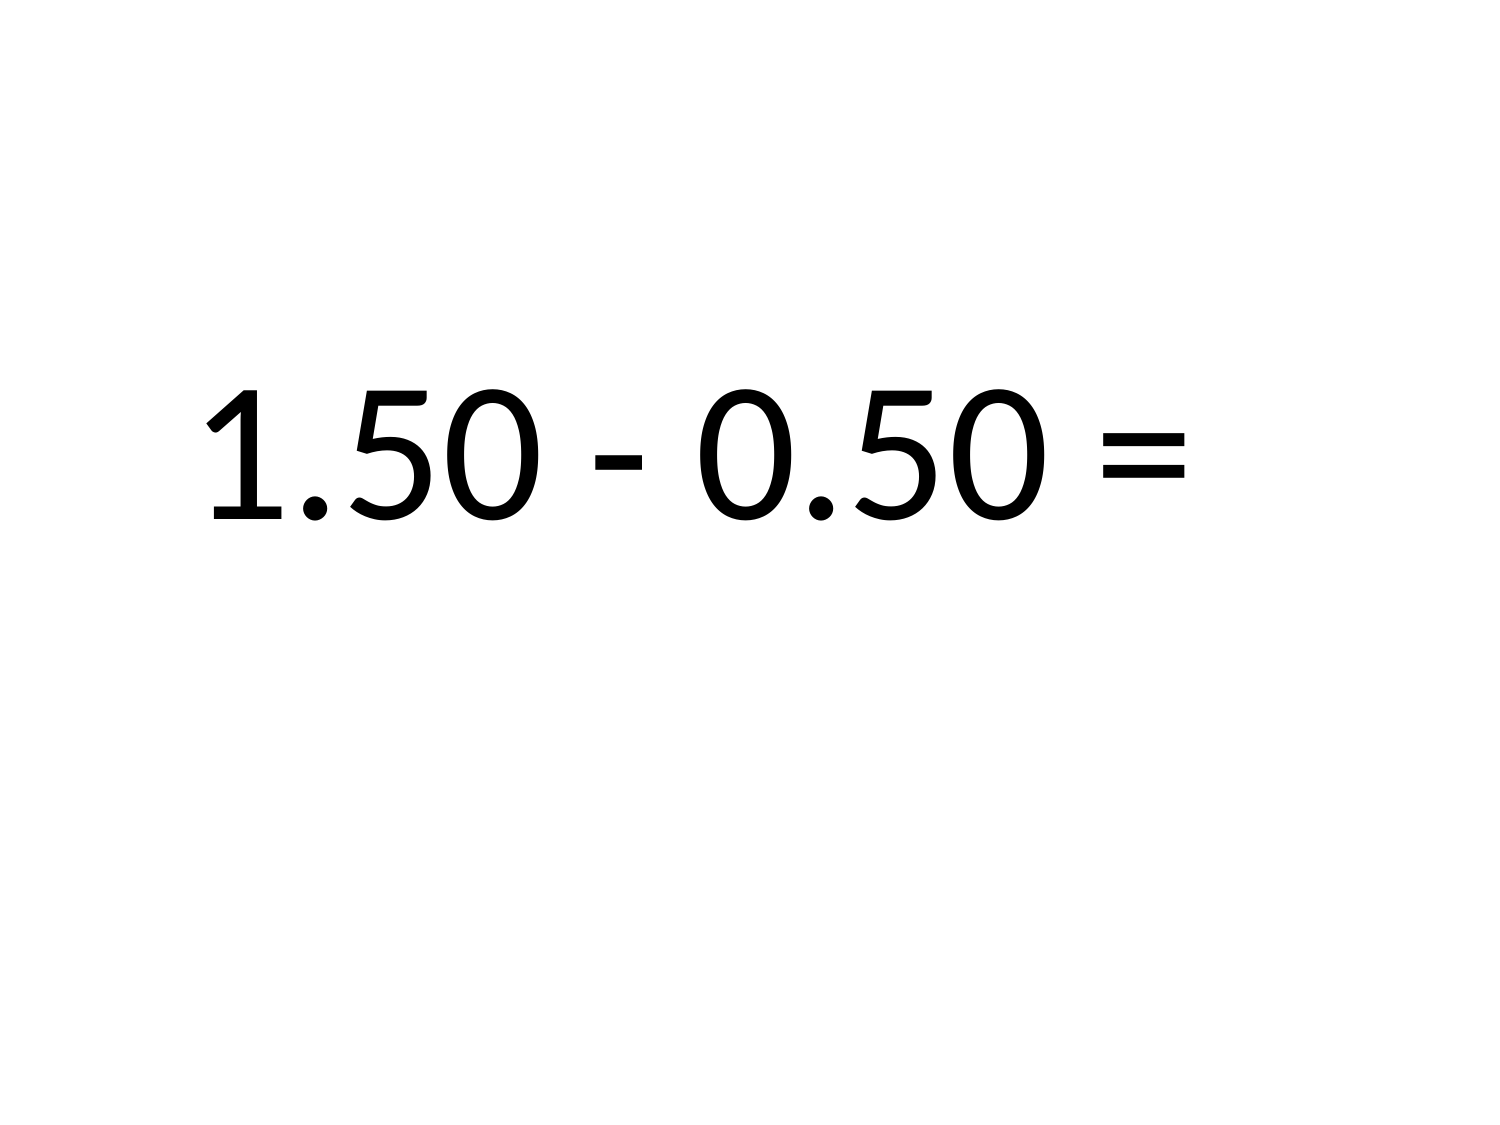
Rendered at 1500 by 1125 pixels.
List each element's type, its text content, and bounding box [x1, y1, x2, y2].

text_box 1.50 - 0.50 = [174, 312, 1438, 568]
